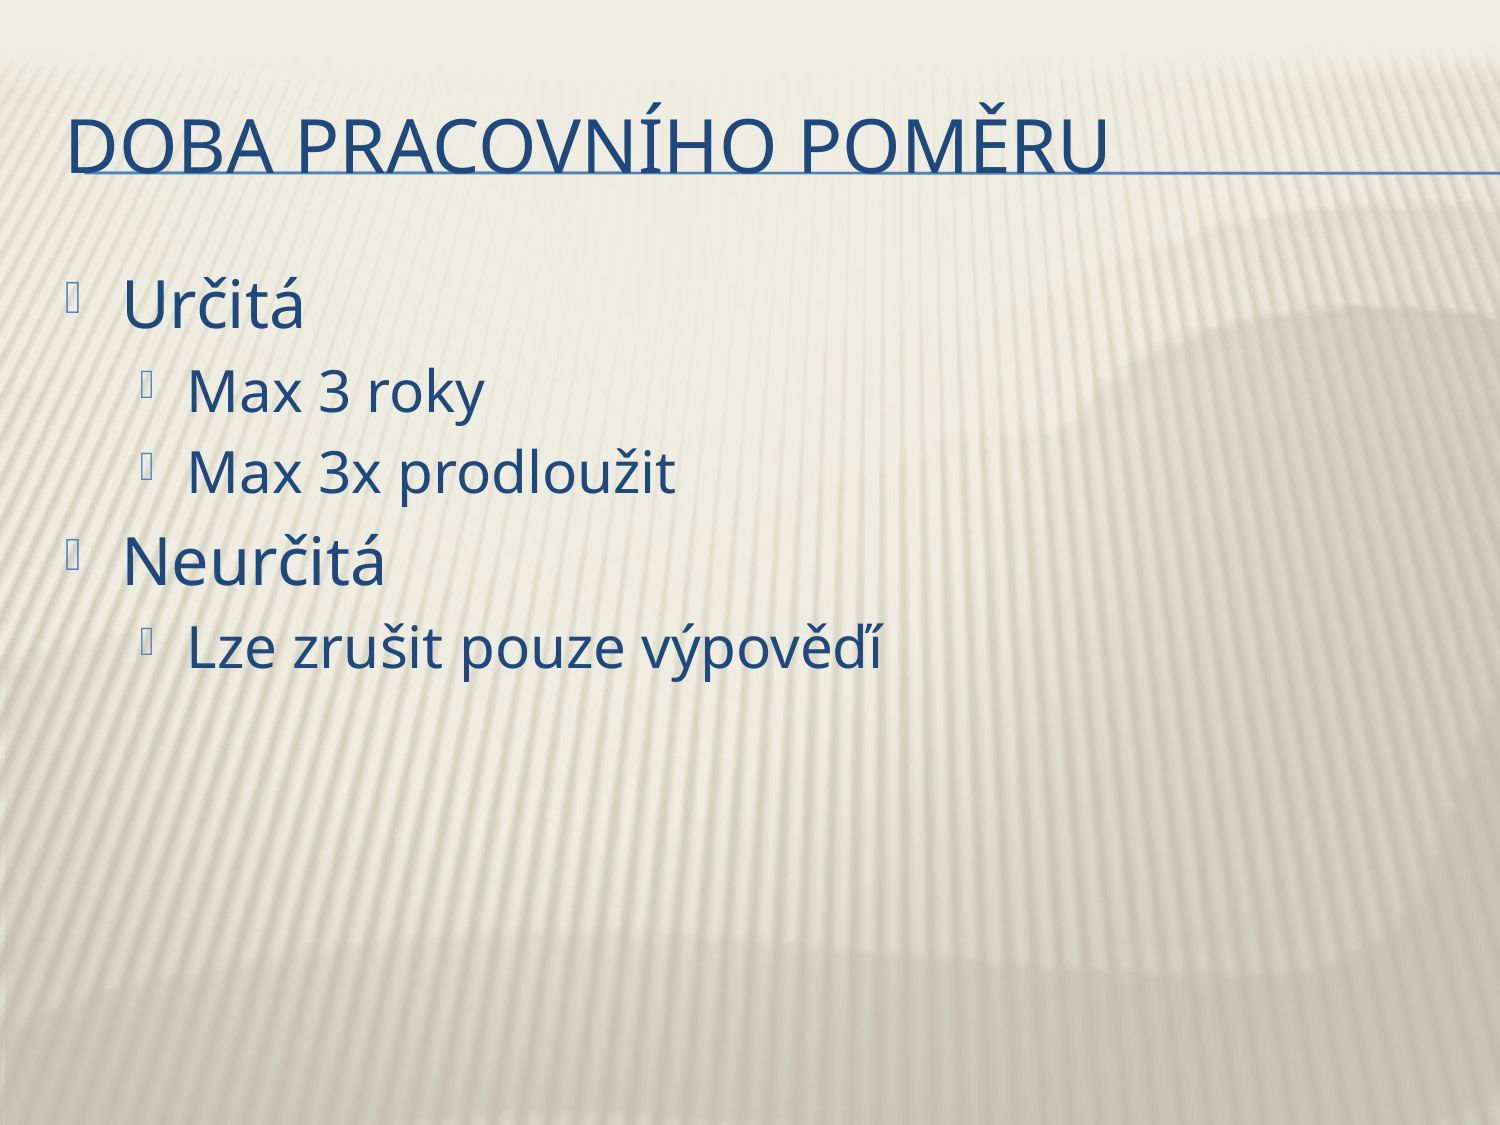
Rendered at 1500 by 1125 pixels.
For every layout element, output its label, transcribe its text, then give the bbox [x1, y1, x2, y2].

title Doba pracovního poměru [50, 75, 1475, 213]
list Určitá Max 3 roky Max 3x prodloužit Neurčitá Lze zrušit pouze výpověďí [50, 254, 1475, 998]
